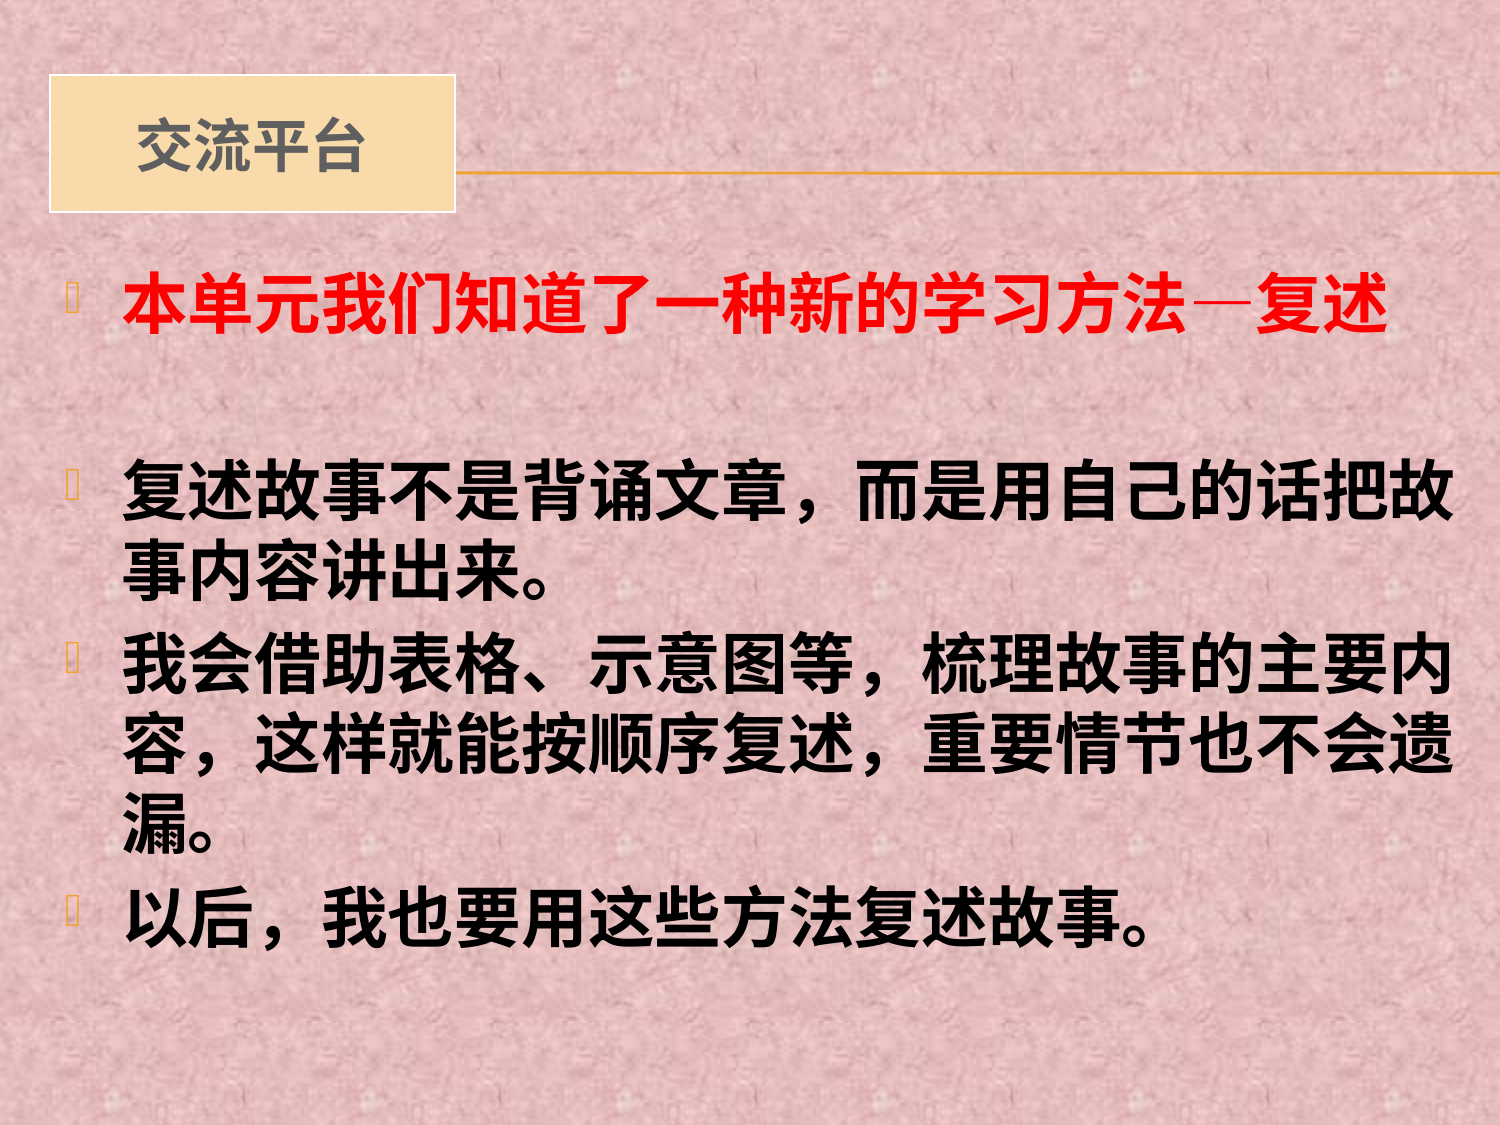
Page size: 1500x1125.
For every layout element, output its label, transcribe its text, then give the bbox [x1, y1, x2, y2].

title 交流平台 [50, 75, 455, 213]
picture [0, 0, 1500, 1125]
list 本单元我们知道了一种新的学习方法—复述 复述故事不是背诵文章，而是用自己的话把故事内容讲出来。 我会借助表格、示意图等，梳理故事的主要内容，这样就能按顺序复述，重要情节也不会遗漏。 以后，我也要用这些方法复述故事。 [50, 254, 1475, 998]
